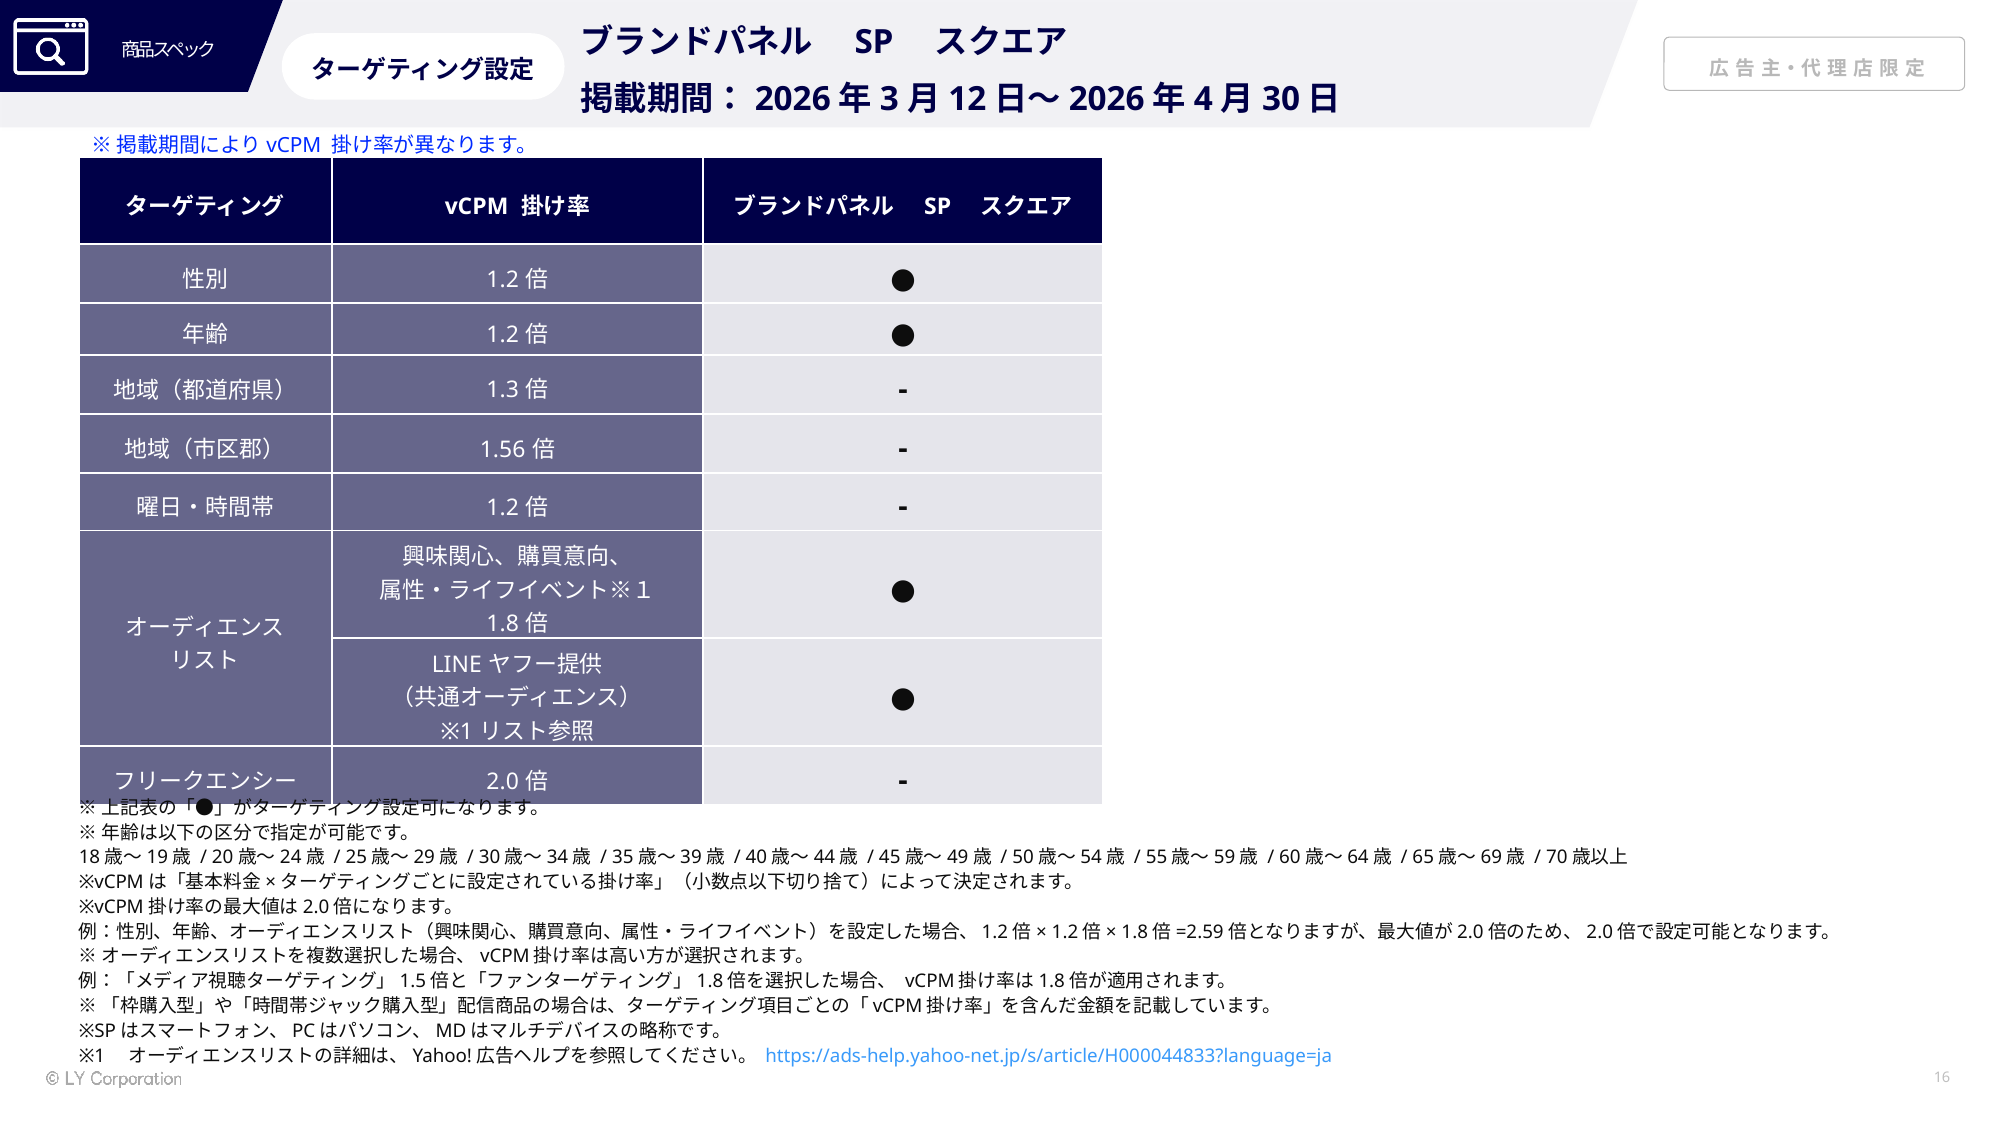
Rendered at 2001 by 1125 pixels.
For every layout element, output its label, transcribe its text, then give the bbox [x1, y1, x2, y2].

table_header ターゲティング [80, 158, 331, 243]
table_cell 地域（都道府県） [80, 356, 331, 413]
table_cell ● [704, 245, 1102, 302]
table_cell - [704, 747, 1102, 785]
picture [9, 5, 92, 87]
table_cell - [704, 474, 1102, 530]
table_cell 1.2倍 [333, 474, 702, 530]
table_cell 興味関心、購買意向、 属性・ライフイベント※１ 1.8倍 [333, 531, 702, 637]
table_cell 年齢 [80, 304, 331, 354]
table_cell 曜日・時間帯 [80, 474, 331, 530]
text_box 商品スペック [97, 13, 240, 81]
table_cell ● [704, 304, 1102, 354]
table_cell ● [704, 639, 1102, 745]
table_cell ● [704, 531, 1102, 637]
table_header ブランドパネル SP スクエア [704, 158, 1102, 243]
table_cell 地域（市区郡） [80, 415, 331, 472]
table_cell 性別 [80, 245, 331, 302]
table_cell - [704, 356, 1102, 413]
table_cell - [704, 415, 1102, 472]
table_cell LINEヤフー提供 （共通オーディエンス） ※1リスト参照 [333, 639, 702, 745]
picture [46, 1071, 181, 1088]
table_cell オーディエンス リスト [80, 531, 331, 745]
list ブランドパネル SP スクエア 掲載期間：2026年3月12日～2026年4月30日 [580, 23, 1568, 119]
table_cell 1.56倍 [333, 415, 702, 472]
text_box ターゲティング設定 [280, 32, 566, 101]
table_cell 1.2倍 [333, 245, 702, 302]
table_header vCPM 掛け率 [333, 158, 702, 243]
table_cell 2.0倍 [333, 747, 702, 785]
table_cell フリークエンシー [80, 747, 331, 785]
text_box ※上記表の「●」がターゲティング設定可になります。 ※年齢は以下の区分で指定が可能です。 18歳～19歳 / 20歳～24歳 / 25歳～29歳 / 30歳～34歳 / 35歳～39歳 / 40歳～44歳 / 45歳～49歳 / 50歳～54歳 / 55歳～59歳 / 60歳～64歳 / 65歳～69歳 / 70歳以上 ※vCPMは「基本料金×ターゲティングごとに設定されている掛け率」（小数点以下切り捨て）によって決定されます。 ※vCPM掛け率の最大値は2.0倍になります。 例：性別、年齢、オーディエンスリスト（興味関心、購買意向、属性・ライフイベント）を設定した場合、1.2倍× 1.2倍× 1.8倍=2.59倍となりますが、最大値が2.0倍のため、2.0倍で設定可能となります。 ※オーディエンスリストを複数選択した場合、vCPM掛け率は高い方が選択されます。 例：「メディア視聴ターゲティング」1.5倍と「ファンターゲティング」1.8倍を選択した場合、 vCPM掛け率は1.8倍が適用されます。 ※「枠購入型」や「時間帯ジャック購入型」配信商品の場合は、ターゲティング項目ごとの「vCPM掛け率」を含んだ金額を記載しています。 ※SPはスマートフォン、PCはパソコン、MDはマルチデバイスの略称です。 ※1 オーディエンスリストの詳細は、Yahoo!広告ヘルプを参照してください。 https://ads-help.yahoo-net.jp/s/article/H000044833?language=ja [78, 785, 1922, 1077]
table_cell 1.3倍 [333, 356, 702, 413]
table_cell 1.2倍 [333, 304, 702, 354]
text_box ※掲載期間によりvCPM 掛け率が異なります。 [91, 131, 1012, 157]
